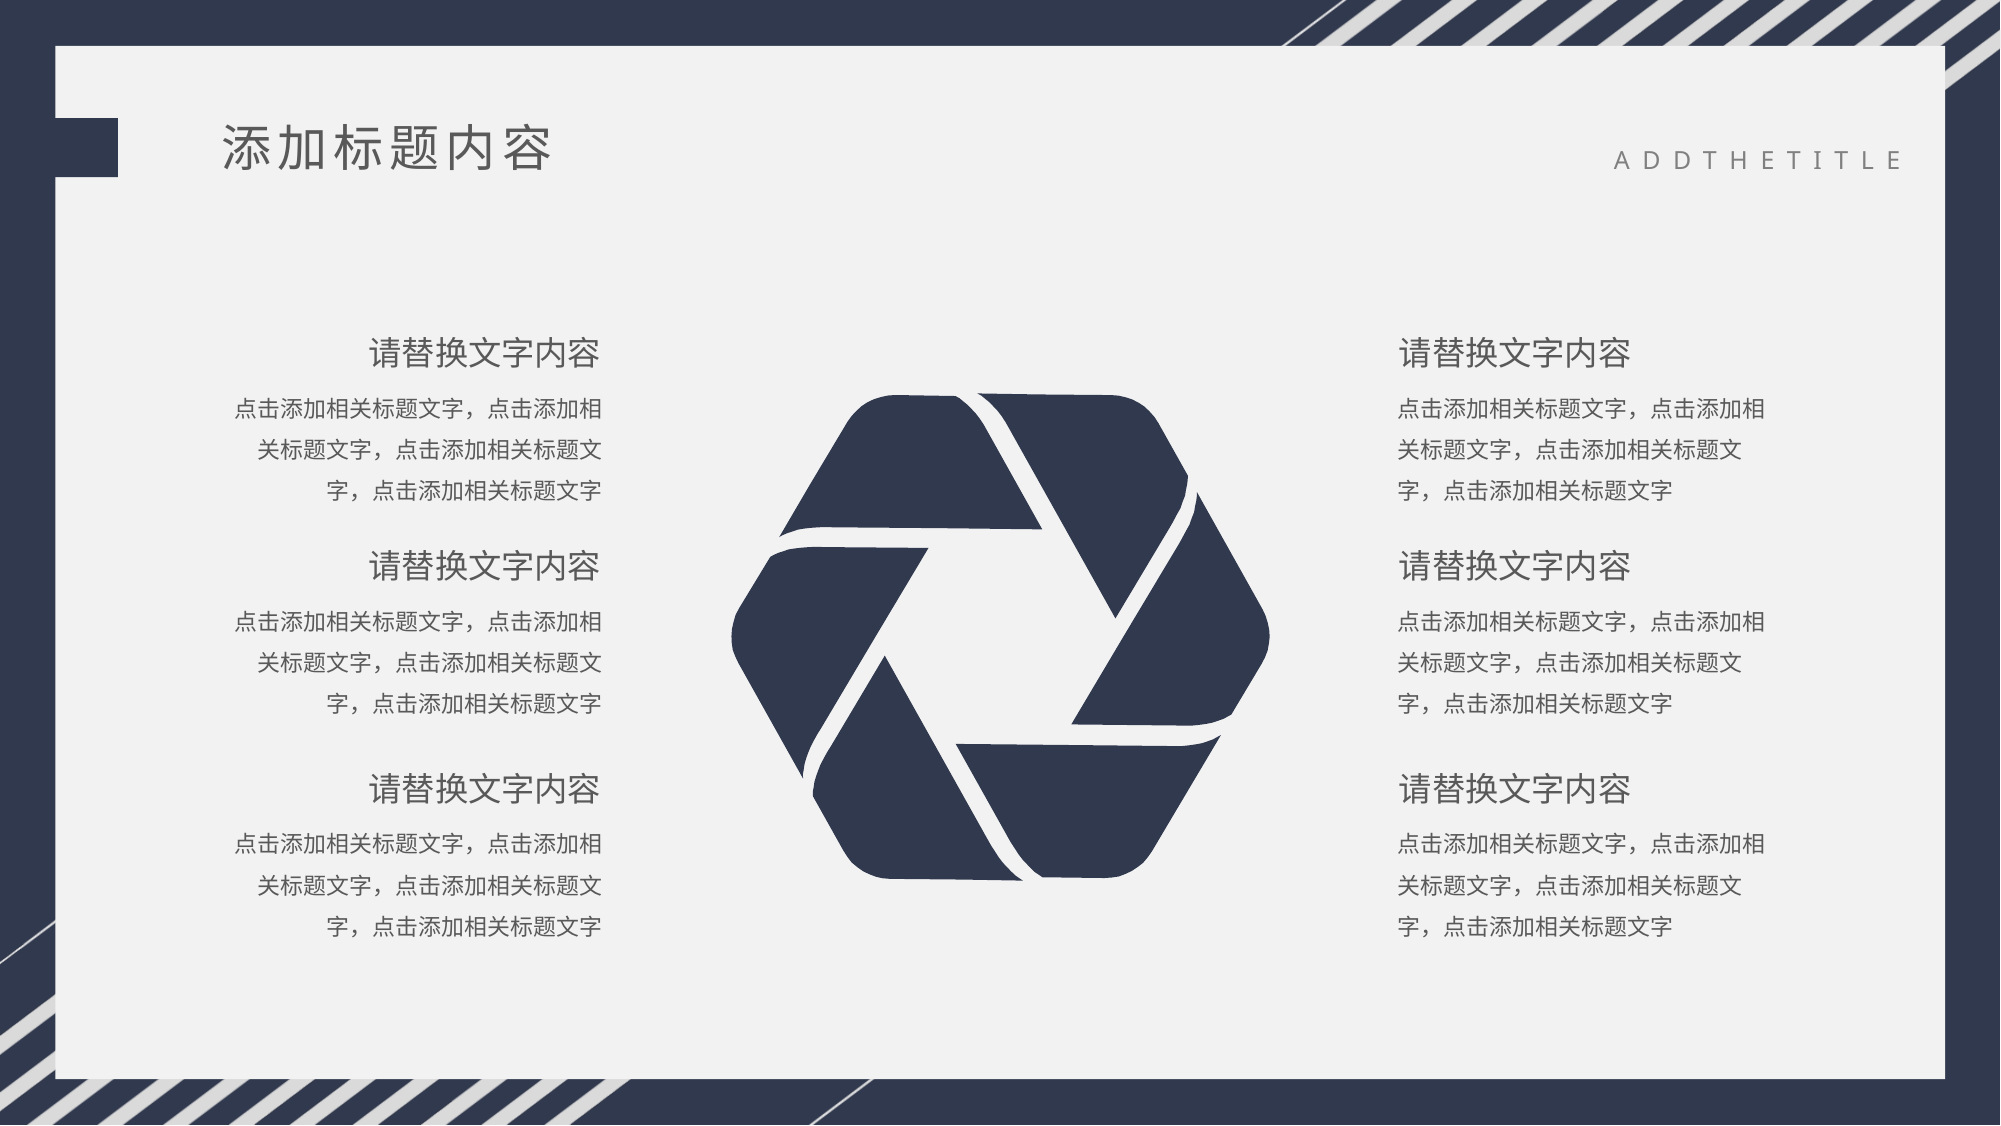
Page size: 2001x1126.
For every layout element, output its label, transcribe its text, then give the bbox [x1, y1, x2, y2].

text_box ADDTHETITLE [1362, 137, 1916, 182]
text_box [215, 324, 1786, 949]
text_box 添加标题内容 [206, 109, 737, 184]
picture [0, 0, 2001, 1125]
